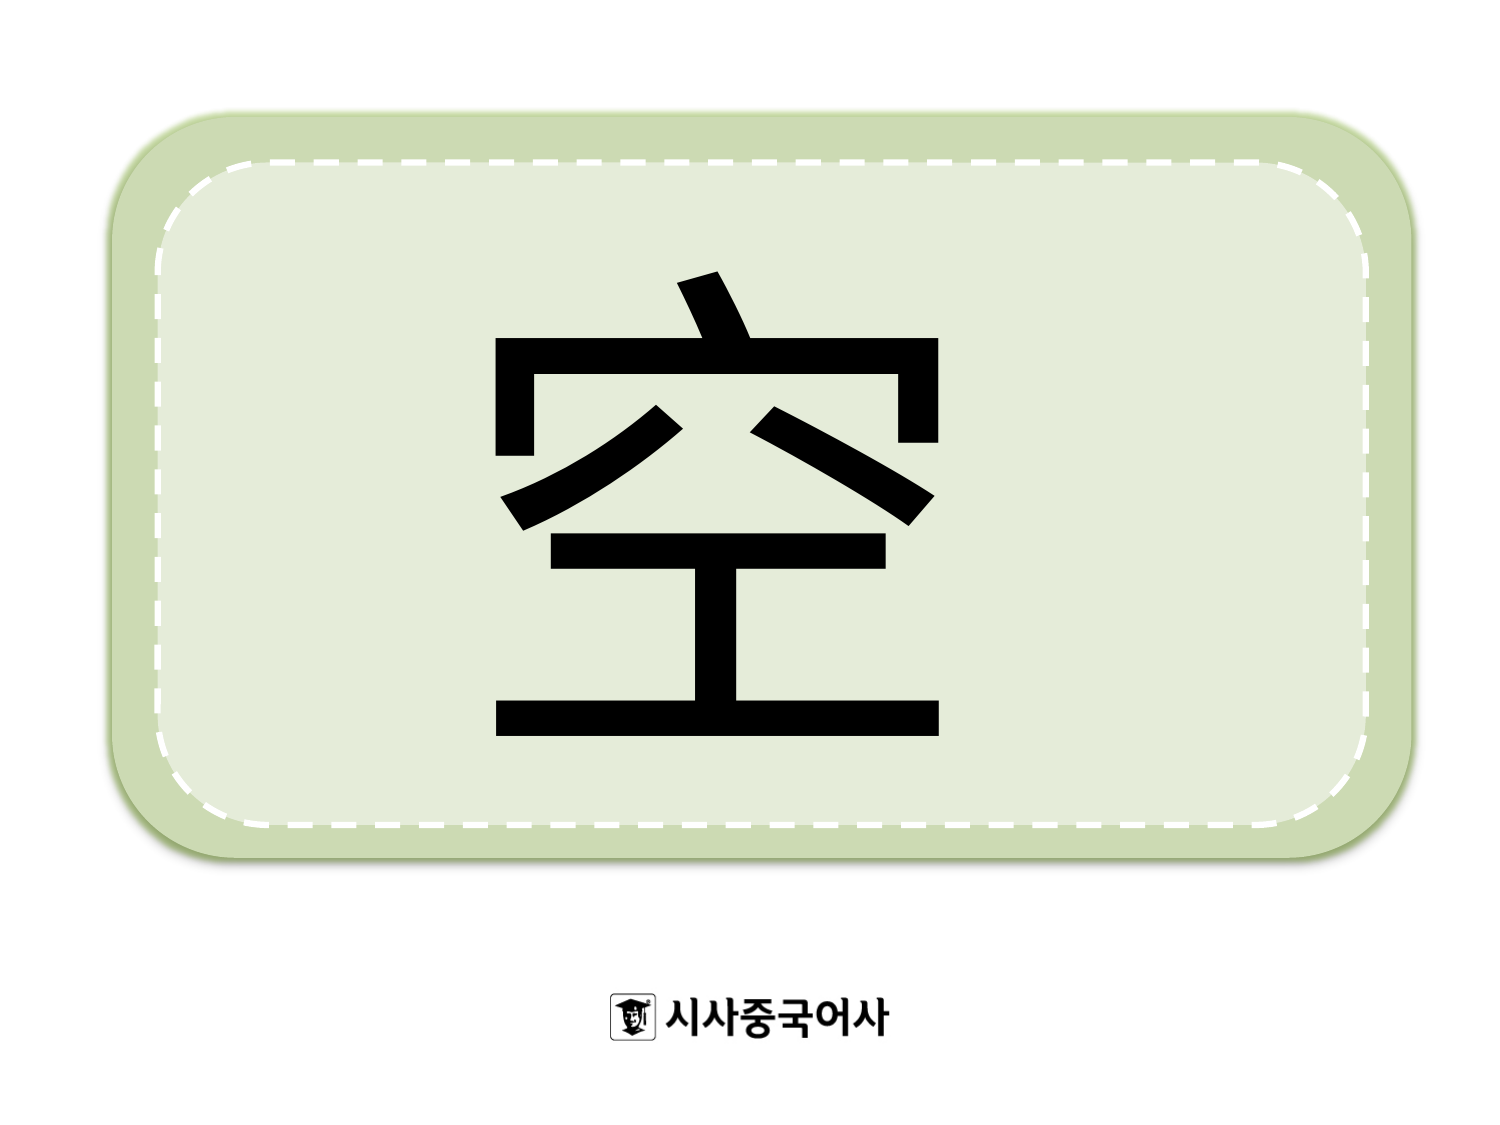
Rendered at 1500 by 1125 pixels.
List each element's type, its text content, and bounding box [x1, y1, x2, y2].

text_box [162, 160, 1371, 824]
text_box 空 [171, 172, 1380, 836]
picture [602, 987, 898, 1047]
